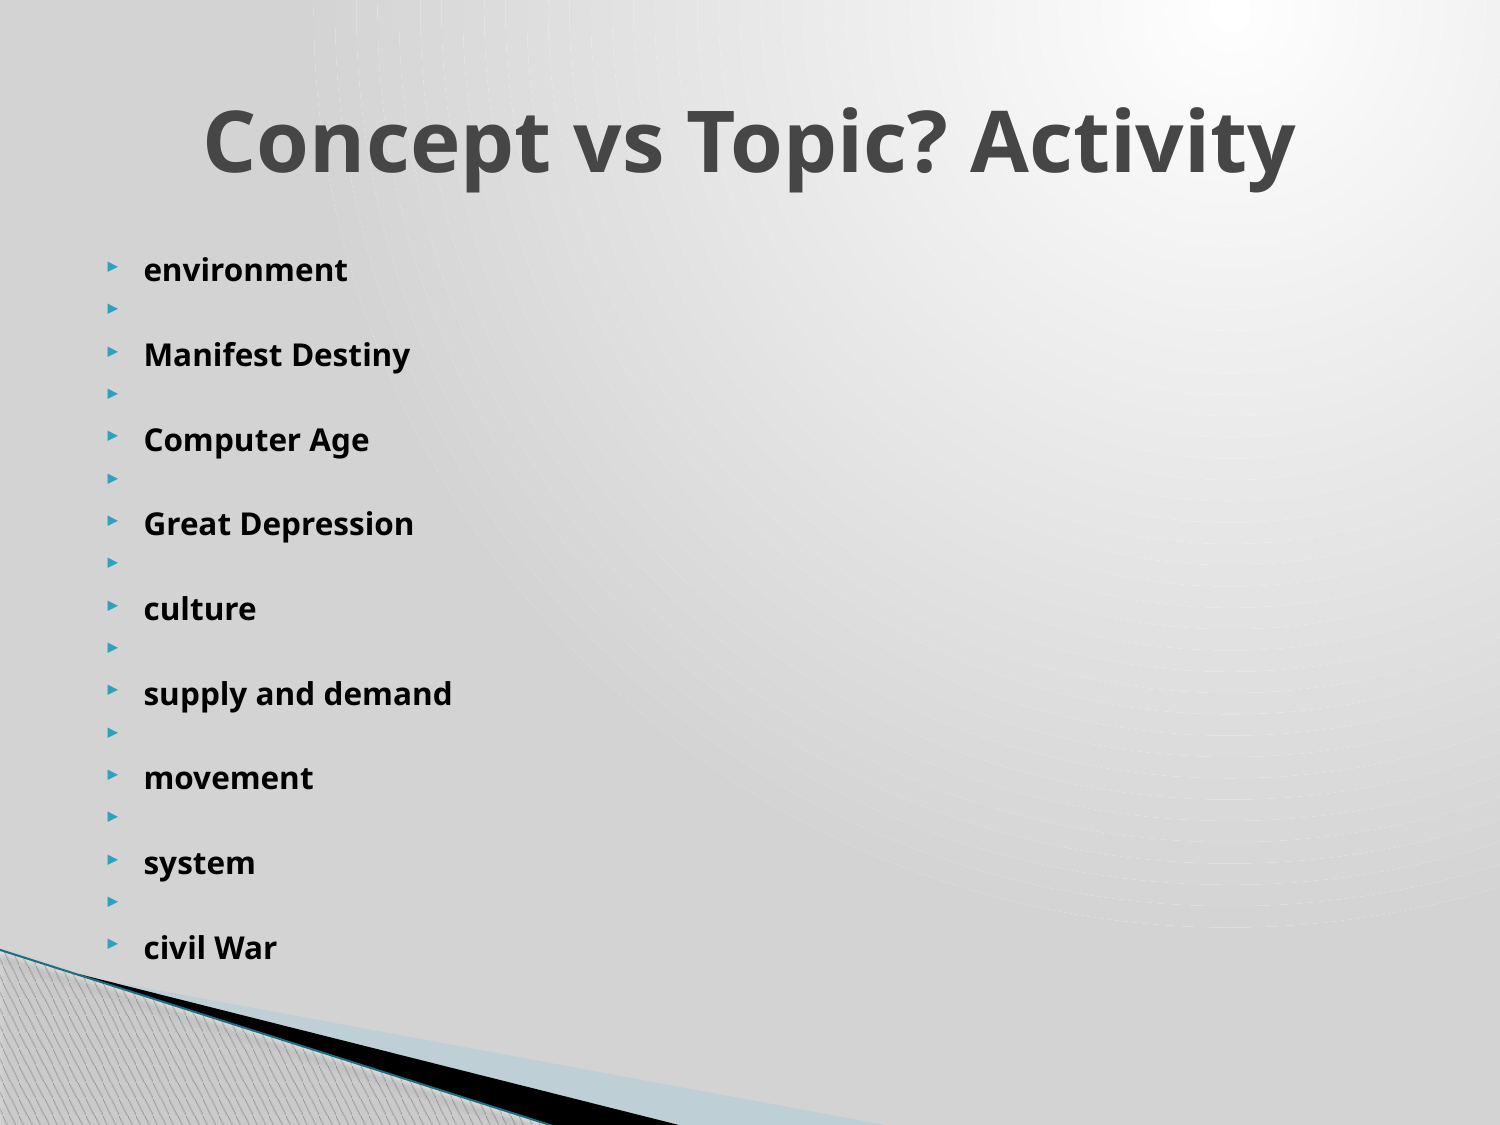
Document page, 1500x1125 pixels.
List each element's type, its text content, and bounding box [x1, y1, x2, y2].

list environment Manifest Destiny Computer Age Great Depression culture supply and demand movement system civil War [75, 243, 1425, 986]
title Concept vs Topic? Activity [75, 45, 1425, 233]
